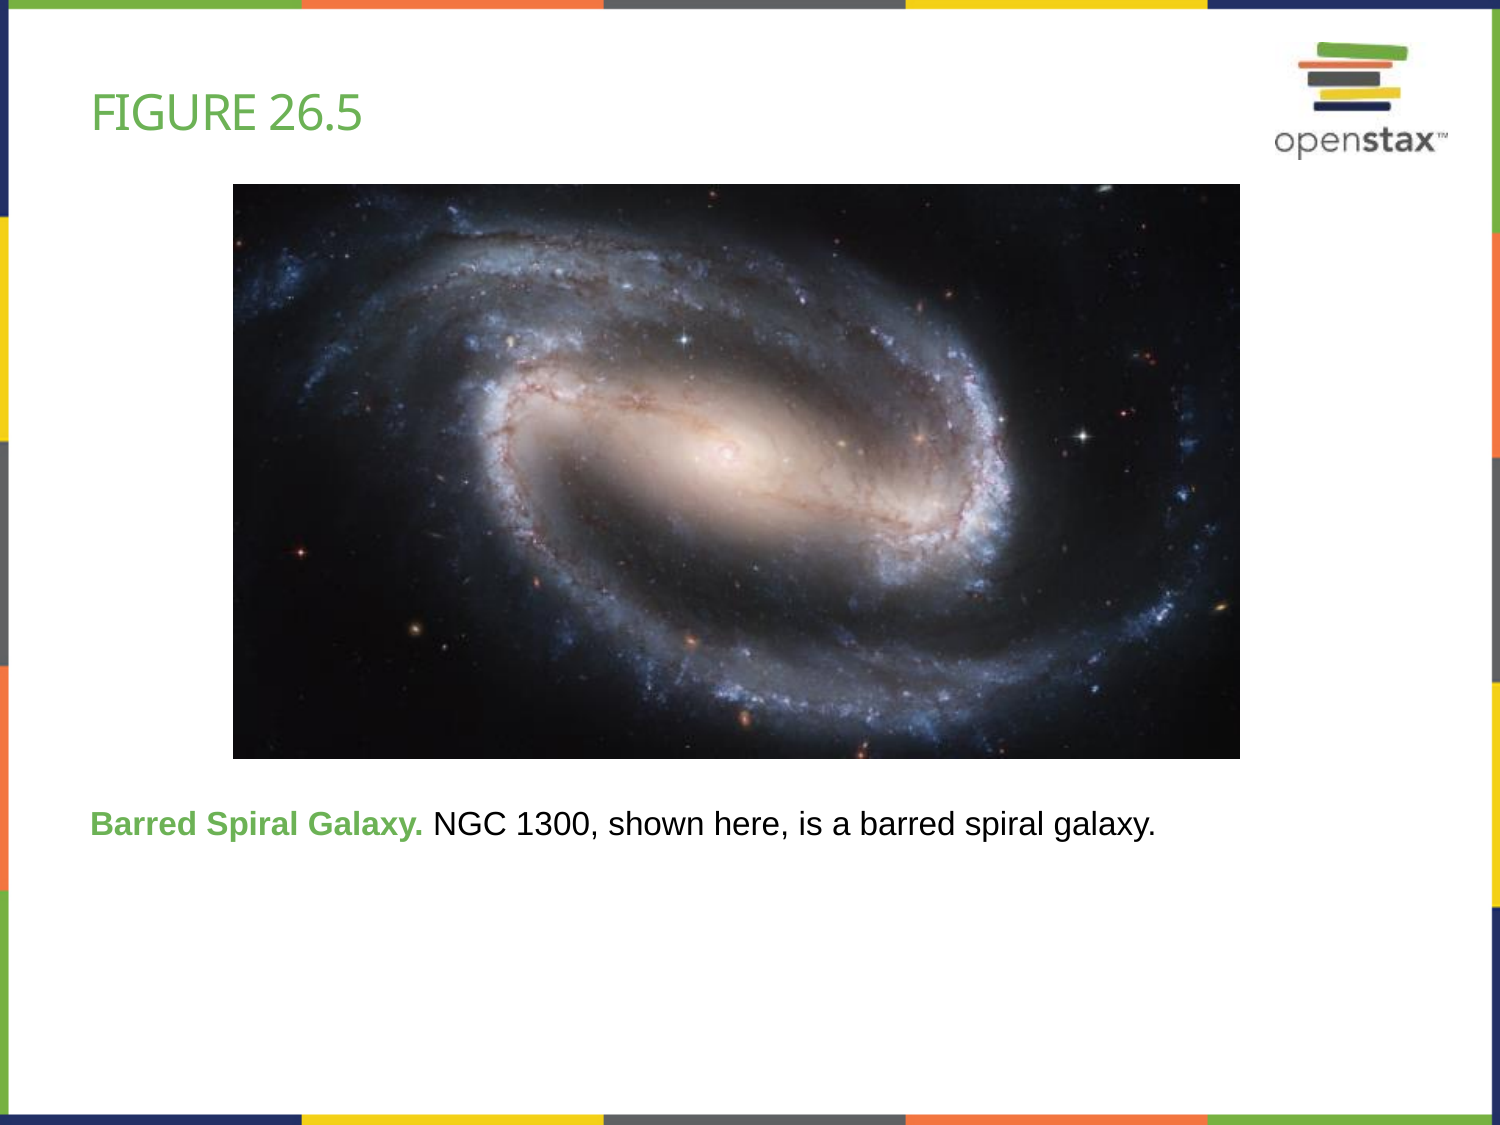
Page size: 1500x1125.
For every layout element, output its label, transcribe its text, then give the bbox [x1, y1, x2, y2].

title Figure 26.5 [75, 39, 1275, 148]
list Barred Spiral Galaxy. NGC 1300, shown here, is a barred spiral galaxy. [75, 794, 1398, 986]
picture [0, 0, 1500, 1125]
